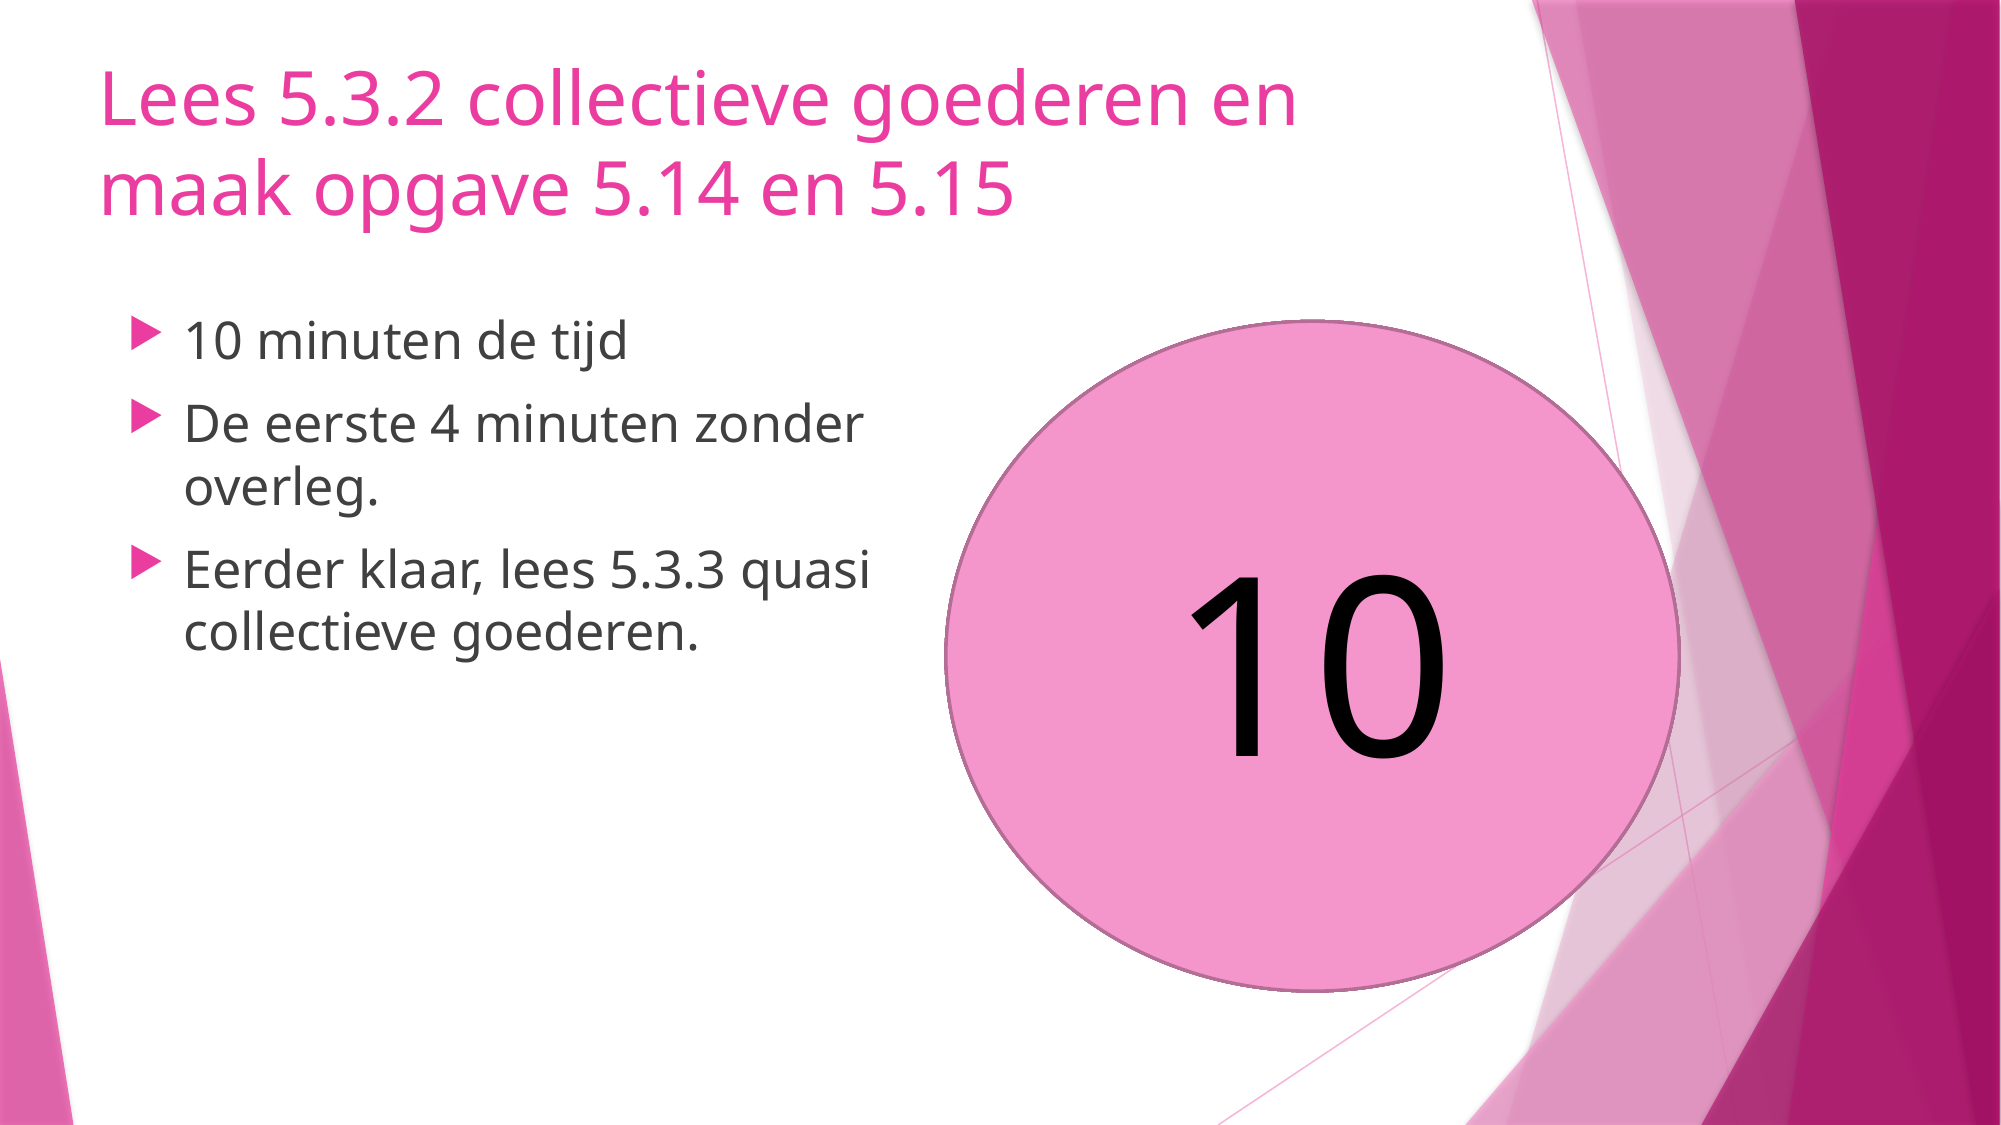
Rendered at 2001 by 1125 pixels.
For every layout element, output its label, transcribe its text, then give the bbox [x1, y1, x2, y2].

title Lees 5.3.2 collectieve goederen en maak opgave 5.14 en 5.15 [83, 42, 1494, 260]
list 10 minuten de tijd De eerste 4 minuten zonder overleg. Eerder klaar, lees 5.3.3 quasi collectieve goederen. [112, 299, 896, 992]
text_box 10 [944, 319, 1681, 993]
